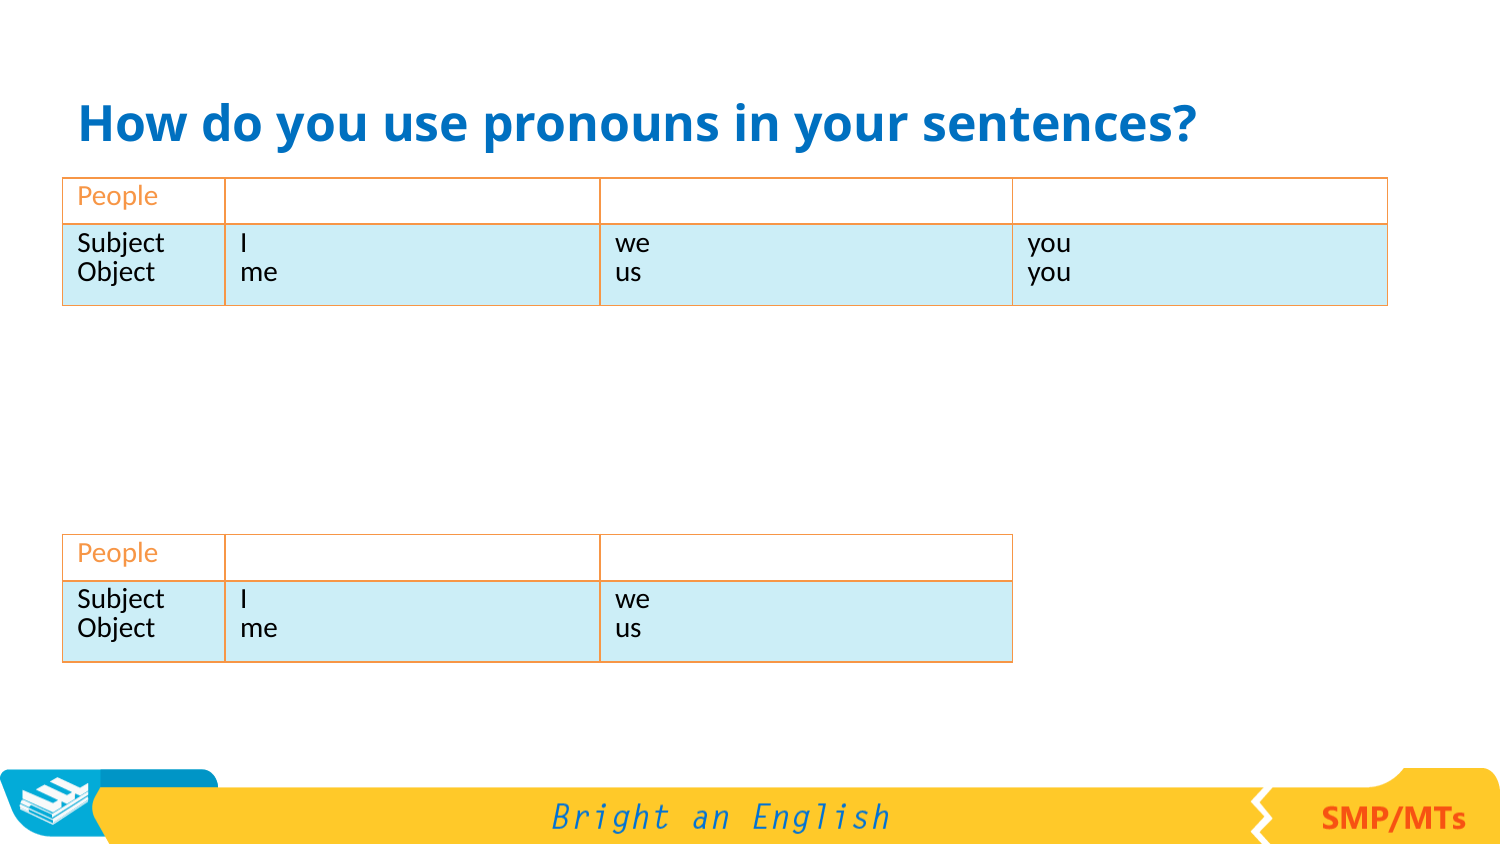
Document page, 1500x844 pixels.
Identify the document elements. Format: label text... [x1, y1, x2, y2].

table_cell Subject Object [63, 225, 224, 305]
table_header People [63, 179, 224, 223]
table_cell I me [226, 225, 599, 305]
text_box How do you use pronouns in your sentences? [62, 84, 1300, 160]
table_header [601, 535, 1012, 580]
picture [0, 768, 1500, 844]
table_cell I me [226, 582, 599, 661]
table_cell you you [1013, 225, 1387, 305]
table_header [1013, 179, 1387, 223]
table_header People [63, 535, 224, 580]
table_header [601, 179, 1012, 223]
table_header [226, 535, 599, 580]
table_cell Subject Object [63, 582, 224, 661]
table_cell we us [601, 582, 1012, 661]
picture [20, 778, 88, 823]
table_header [226, 179, 599, 223]
table_cell we us [601, 225, 1012, 305]
